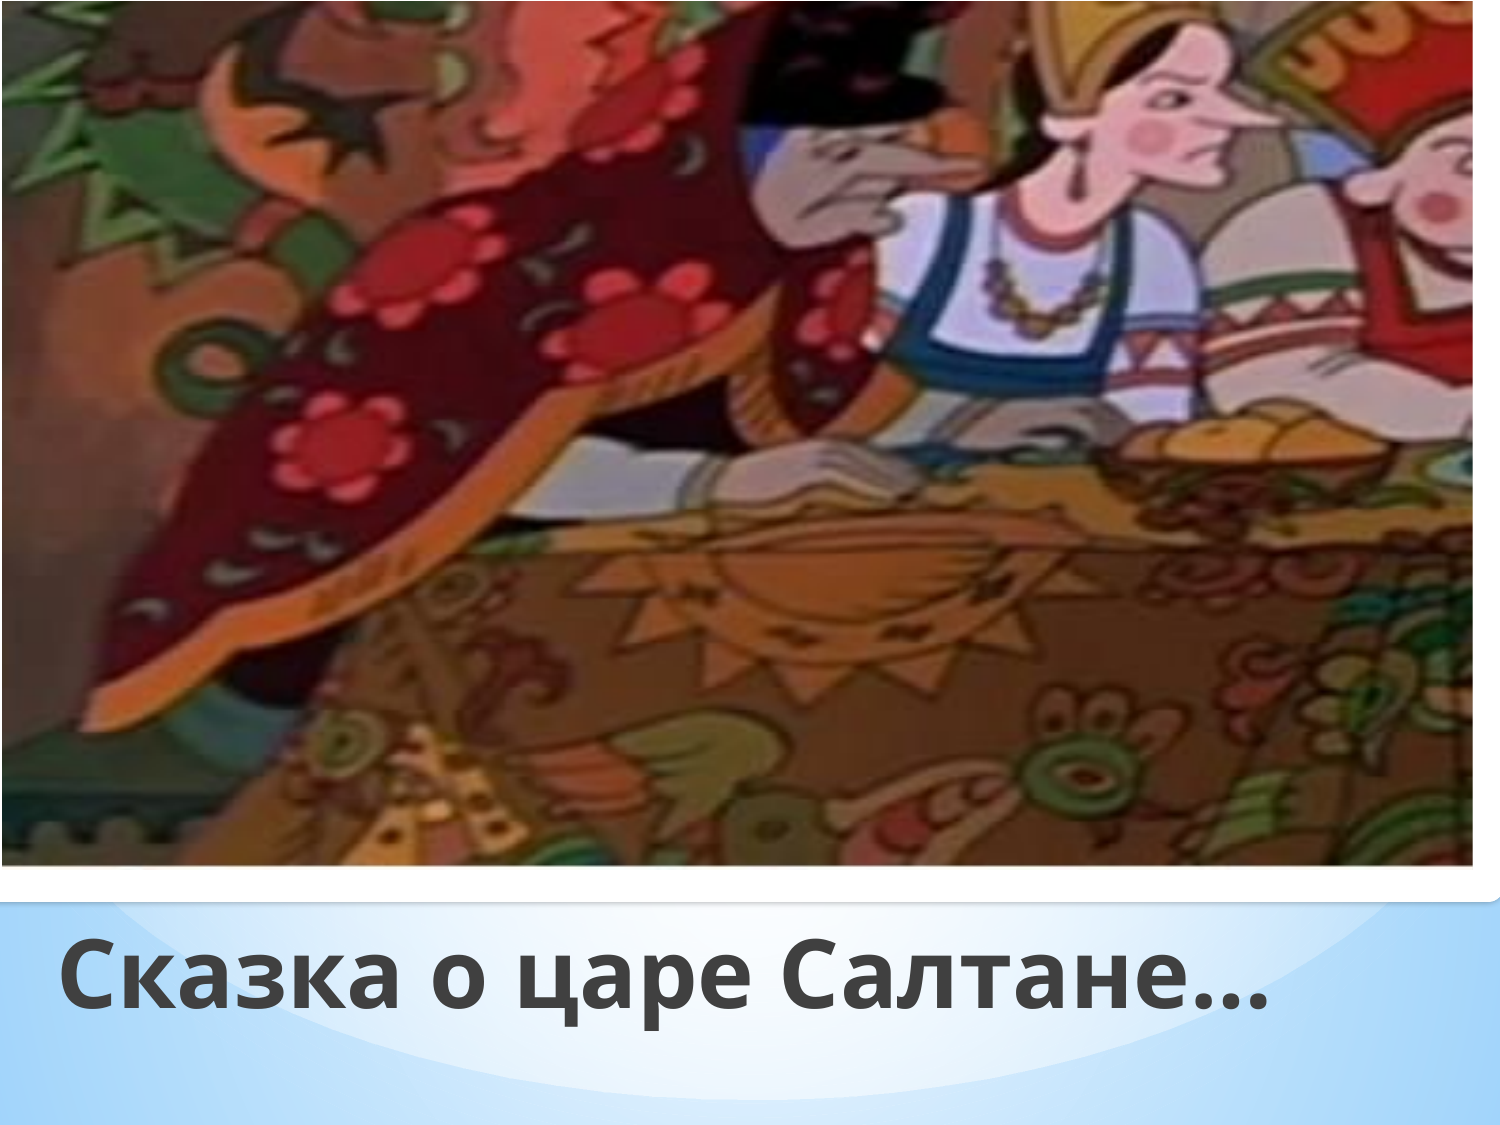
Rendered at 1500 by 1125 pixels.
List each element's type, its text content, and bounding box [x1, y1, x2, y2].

subtitle Сказка о царе Салтане… [41, 907, 1377, 1071]
picture [1, 0, 1473, 871]
